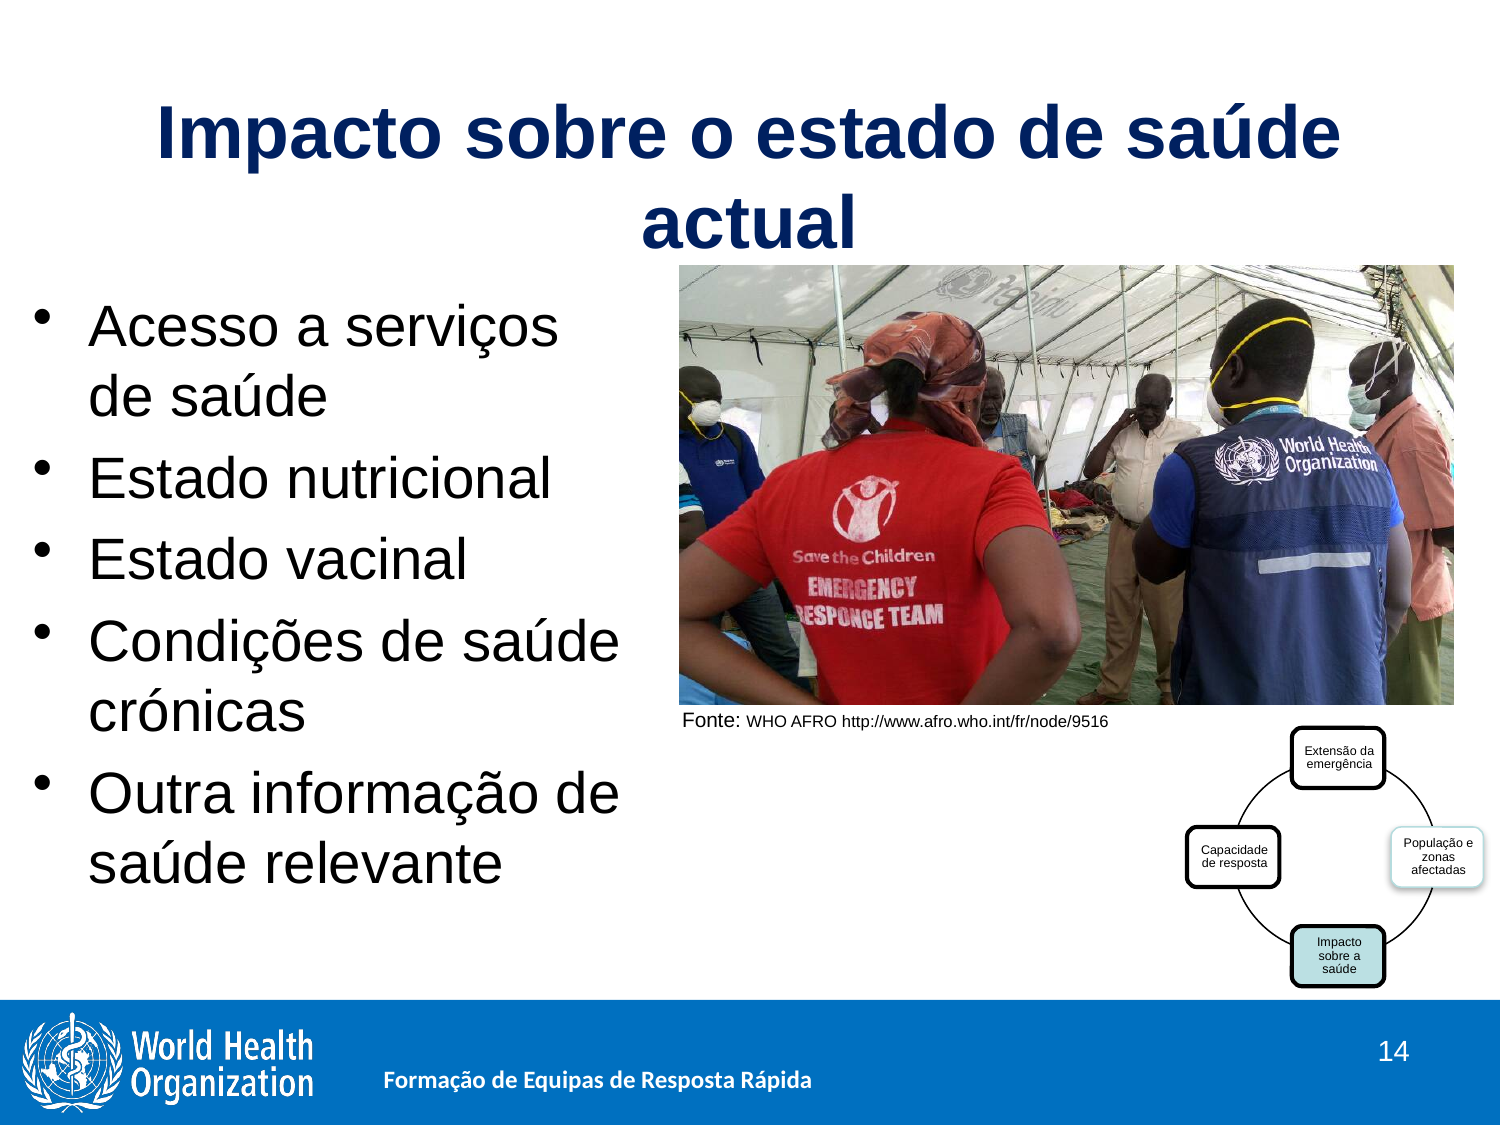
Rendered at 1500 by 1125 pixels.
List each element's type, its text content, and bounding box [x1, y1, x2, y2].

slide_number 14 [1074, 1024, 1425, 1103]
title Impacto sobre o estado de saúde actual [74, 115, 1426, 232]
picture [678, 264, 1455, 705]
picture [21, 1024, 313, 1113]
list Acesso a serviços de saúde Estado nutricional Estado vacinal Condições de saúde crónicas Outra informação de saúde relevante [17, 280, 656, 1024]
text_box Fonte: WHO AFRO http://www.afro.who.int/fr/node/9516 [667, 699, 1347, 739]
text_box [1186, 727, 1490, 987]
